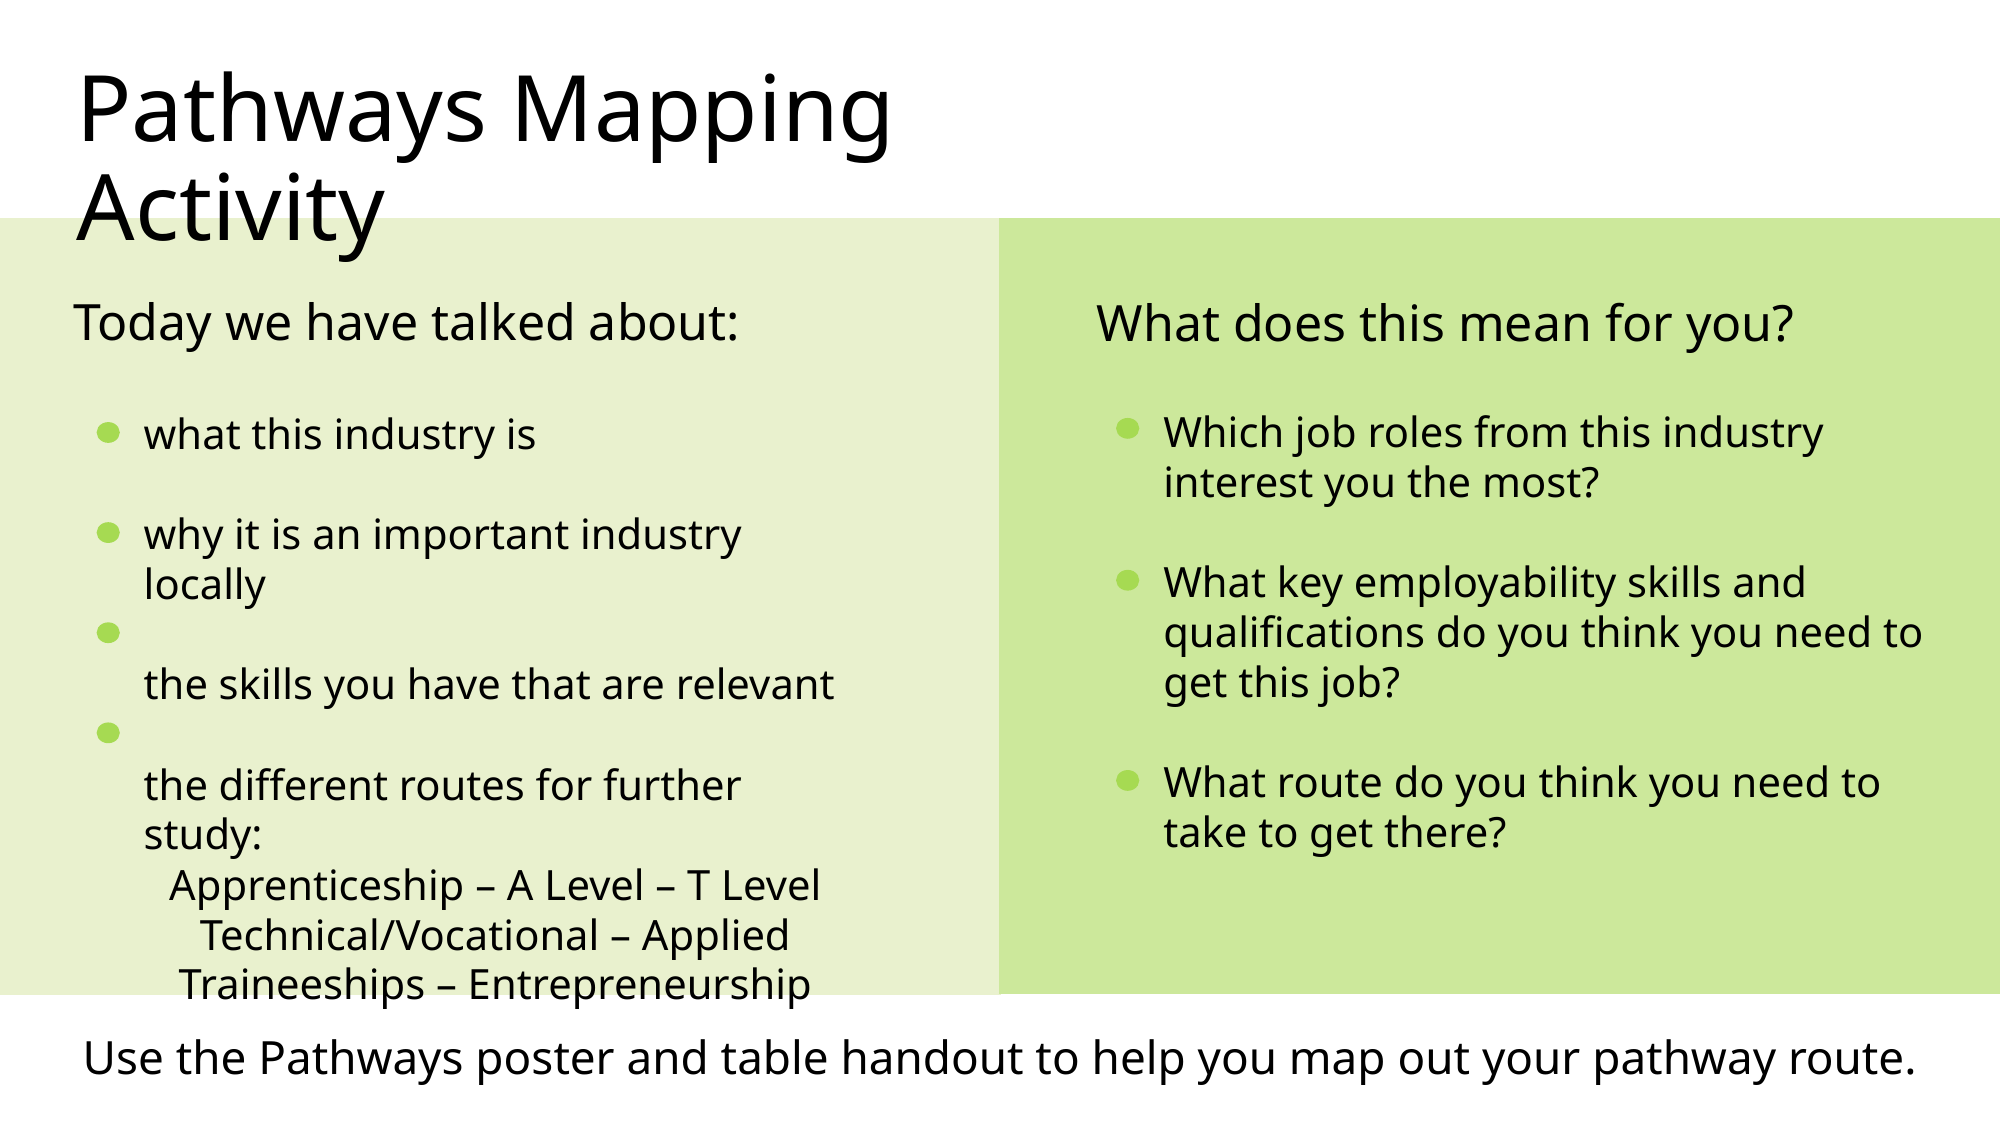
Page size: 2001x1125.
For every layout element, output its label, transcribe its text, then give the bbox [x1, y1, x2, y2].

text_box [96, 522, 120, 543]
text_box Which job roles from this industry interest you the most? What key employability skills and qualifications do you think you need to get this job? What route do you think you need to take to get there? [1148, 398, 1939, 913]
text_box [1116, 569, 1140, 591]
text_box [1116, 417, 1140, 439]
text_box [96, 722, 120, 744]
text_box [96, 422, 120, 443]
text_box what this industry is why it is an important industry locally the skills you have that are relevant the different routes for further study: Apprenticeship – A Level – T Level Technical/Vocational – Applied Traineeships – Entrepreneurship [129, 400, 862, 1016]
text_box Pathways Mapping Activity [61, 54, 1215, 219]
text_box [96, 622, 120, 644]
text_box Use the Pathways poster and table handout to help you map out your pathway route. [0, 1021, 2000, 1092]
text_box What does this mean for you? [1081, 283, 1924, 359]
text_box [1116, 770, 1140, 791]
text_box [999, 218, 2000, 994]
text_box Today we have talked about: [58, 283, 756, 358]
text_box [0, 218, 1001, 995]
